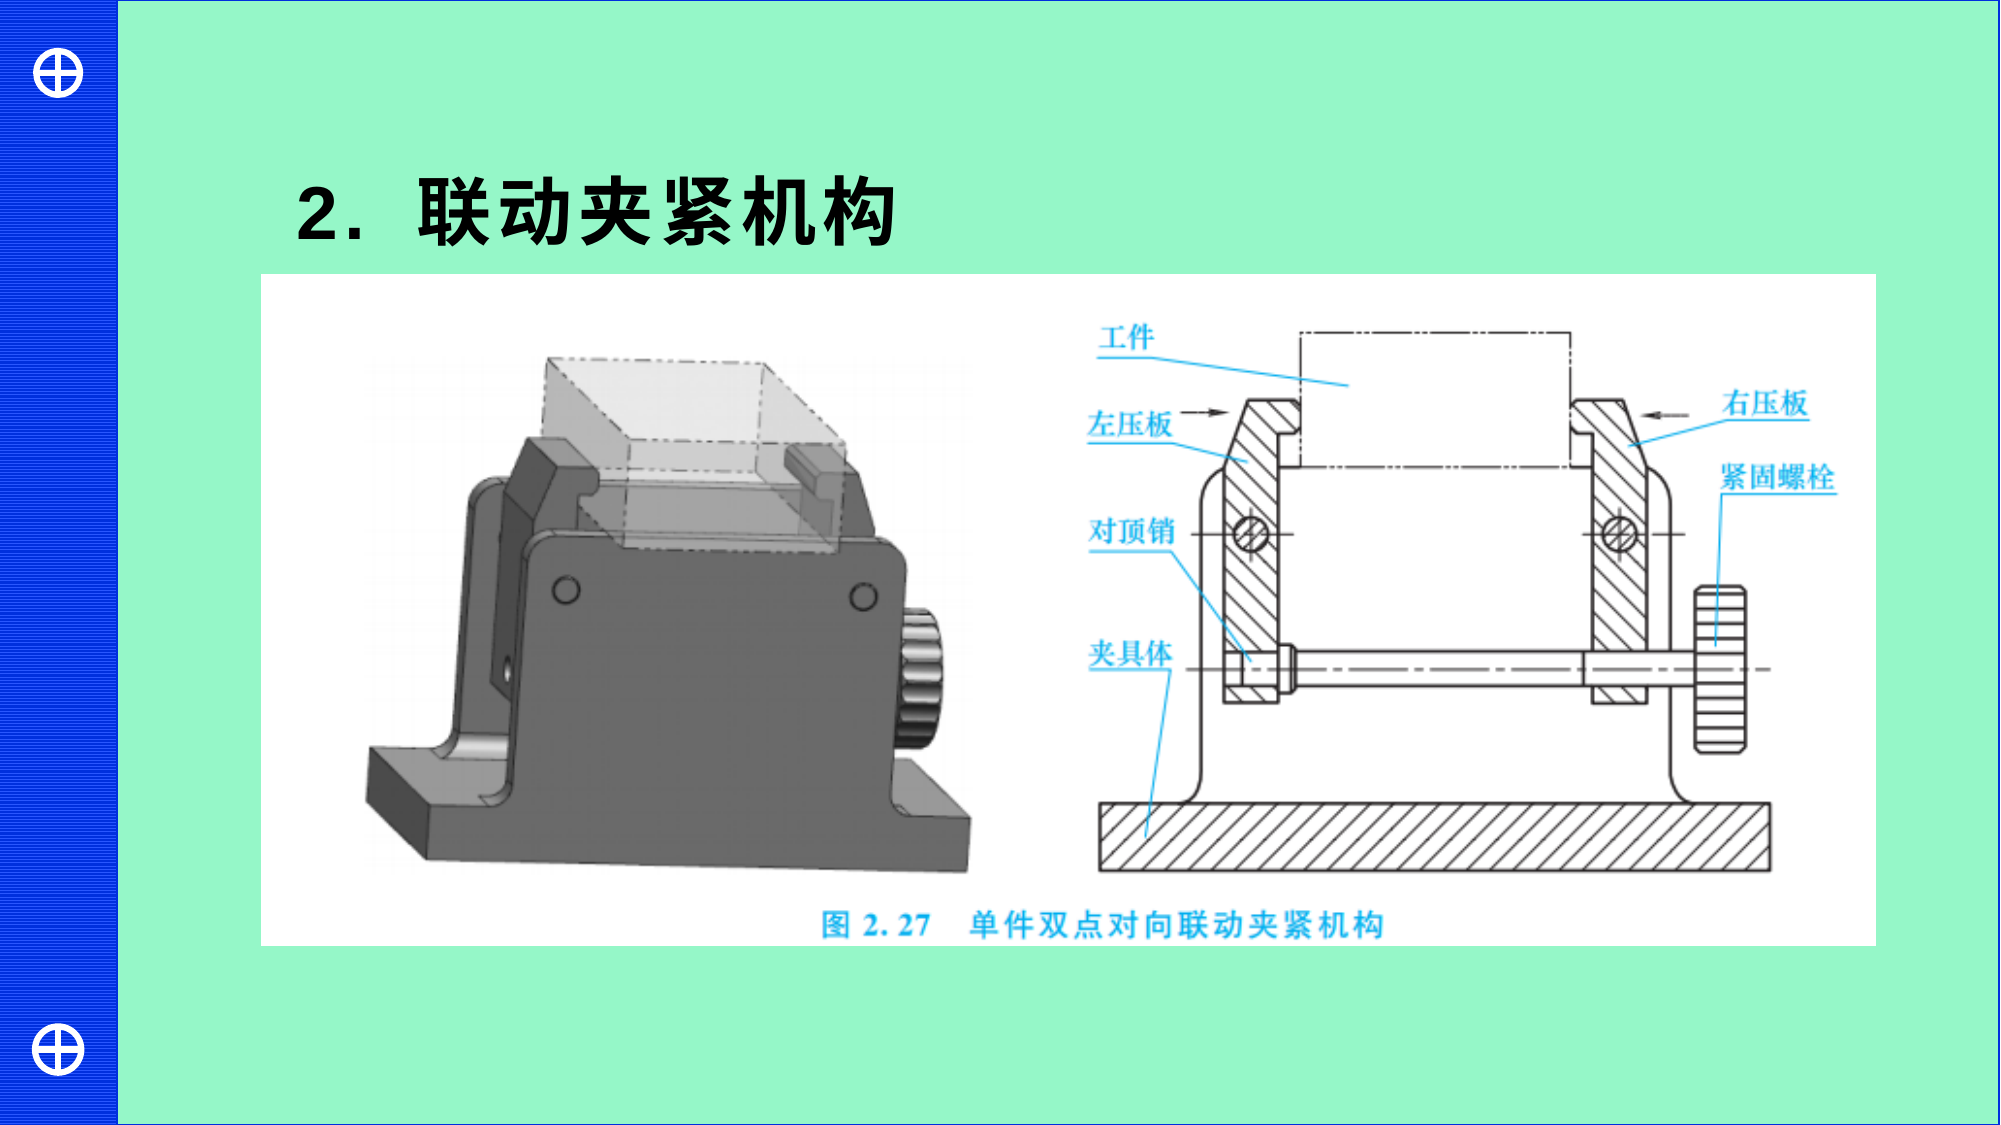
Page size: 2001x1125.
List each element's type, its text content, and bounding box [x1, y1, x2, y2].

picture [261, 274, 1876, 946]
text_box 2. 联动夹紧机构 [173, 140, 1462, 263]
